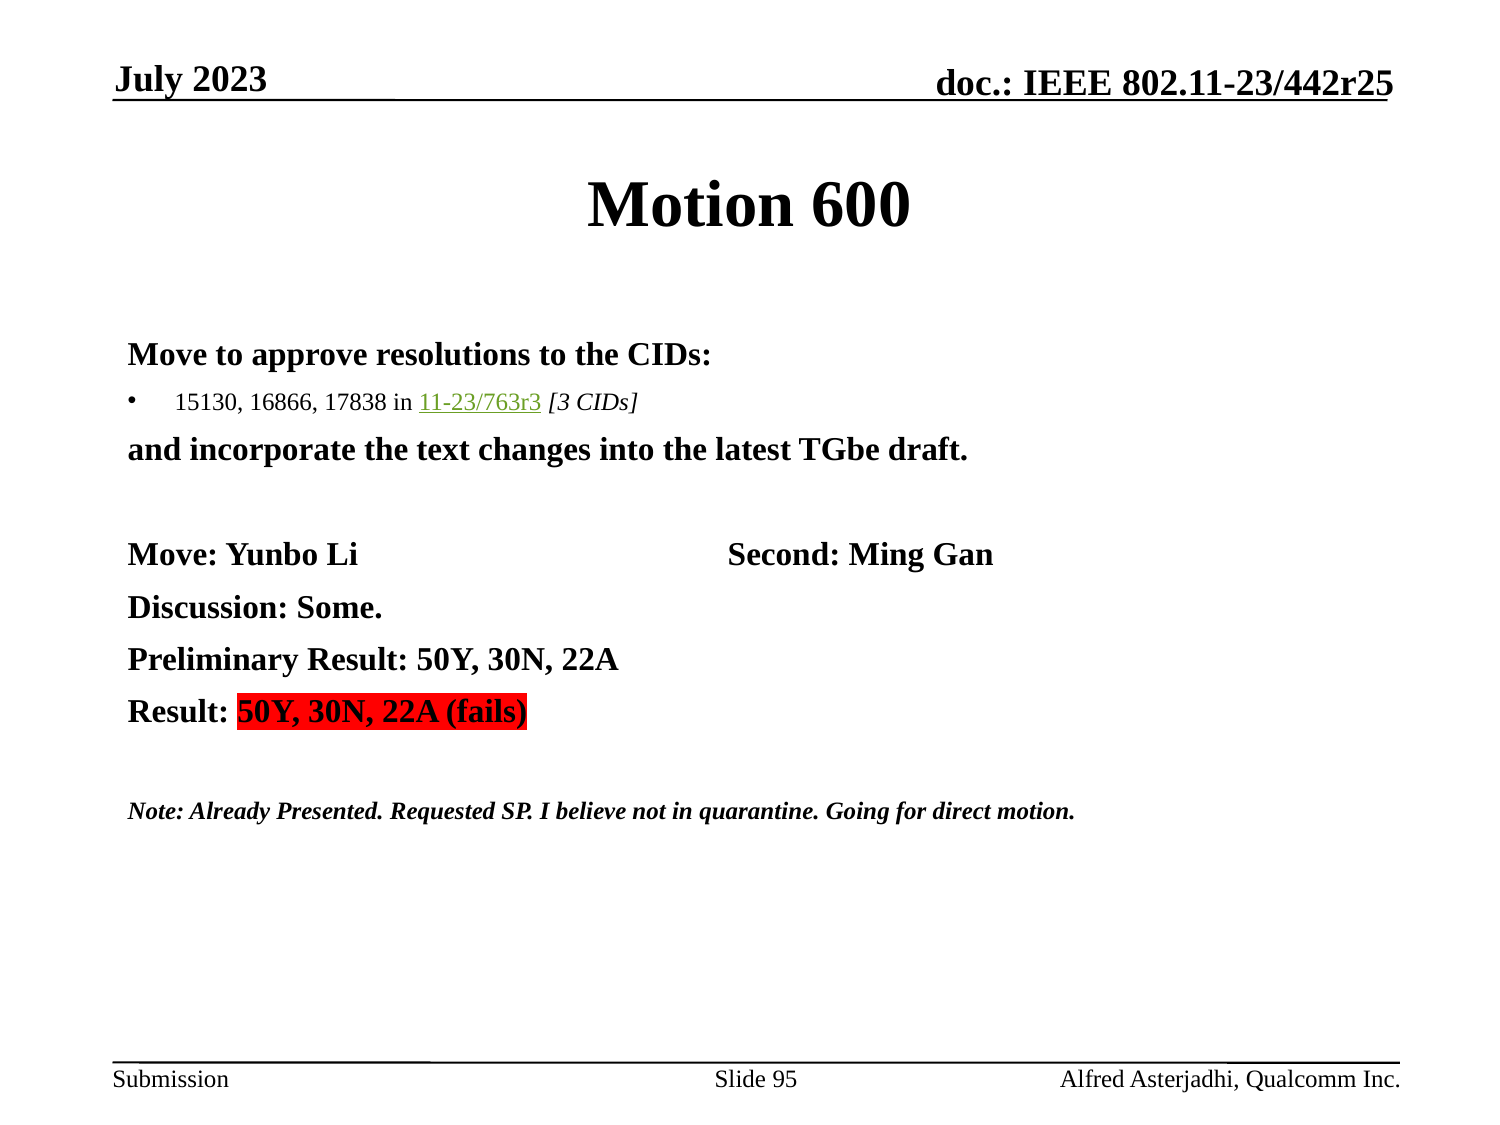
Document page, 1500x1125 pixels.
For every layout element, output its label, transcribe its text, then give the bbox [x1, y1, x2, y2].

footer Alfred Asterjadhi, Qualcomm Inc. [878, 1061, 1402, 1093]
slide_number Slide 95 [712, 1061, 800, 1123]
title Motion 600 [112, 112, 1388, 288]
list Move to approve resolutions to the CIDs: 15130, 16866, 17838 in 11-23/763r3 [3 CIDs] and incorporate the text changes into the latest TGbe draft. Move: Yunbo Li Second: Ming Gan Discussion: Some. Preliminary Result: 50Y, 30N, 22A Result: 50Y, 30N, 22A (fails) Note: Already Presented. Requested SP. I believe not in quarantine. Going for direct motion. [112, 324, 1388, 1063]
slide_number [114, 54, 423, 100]
